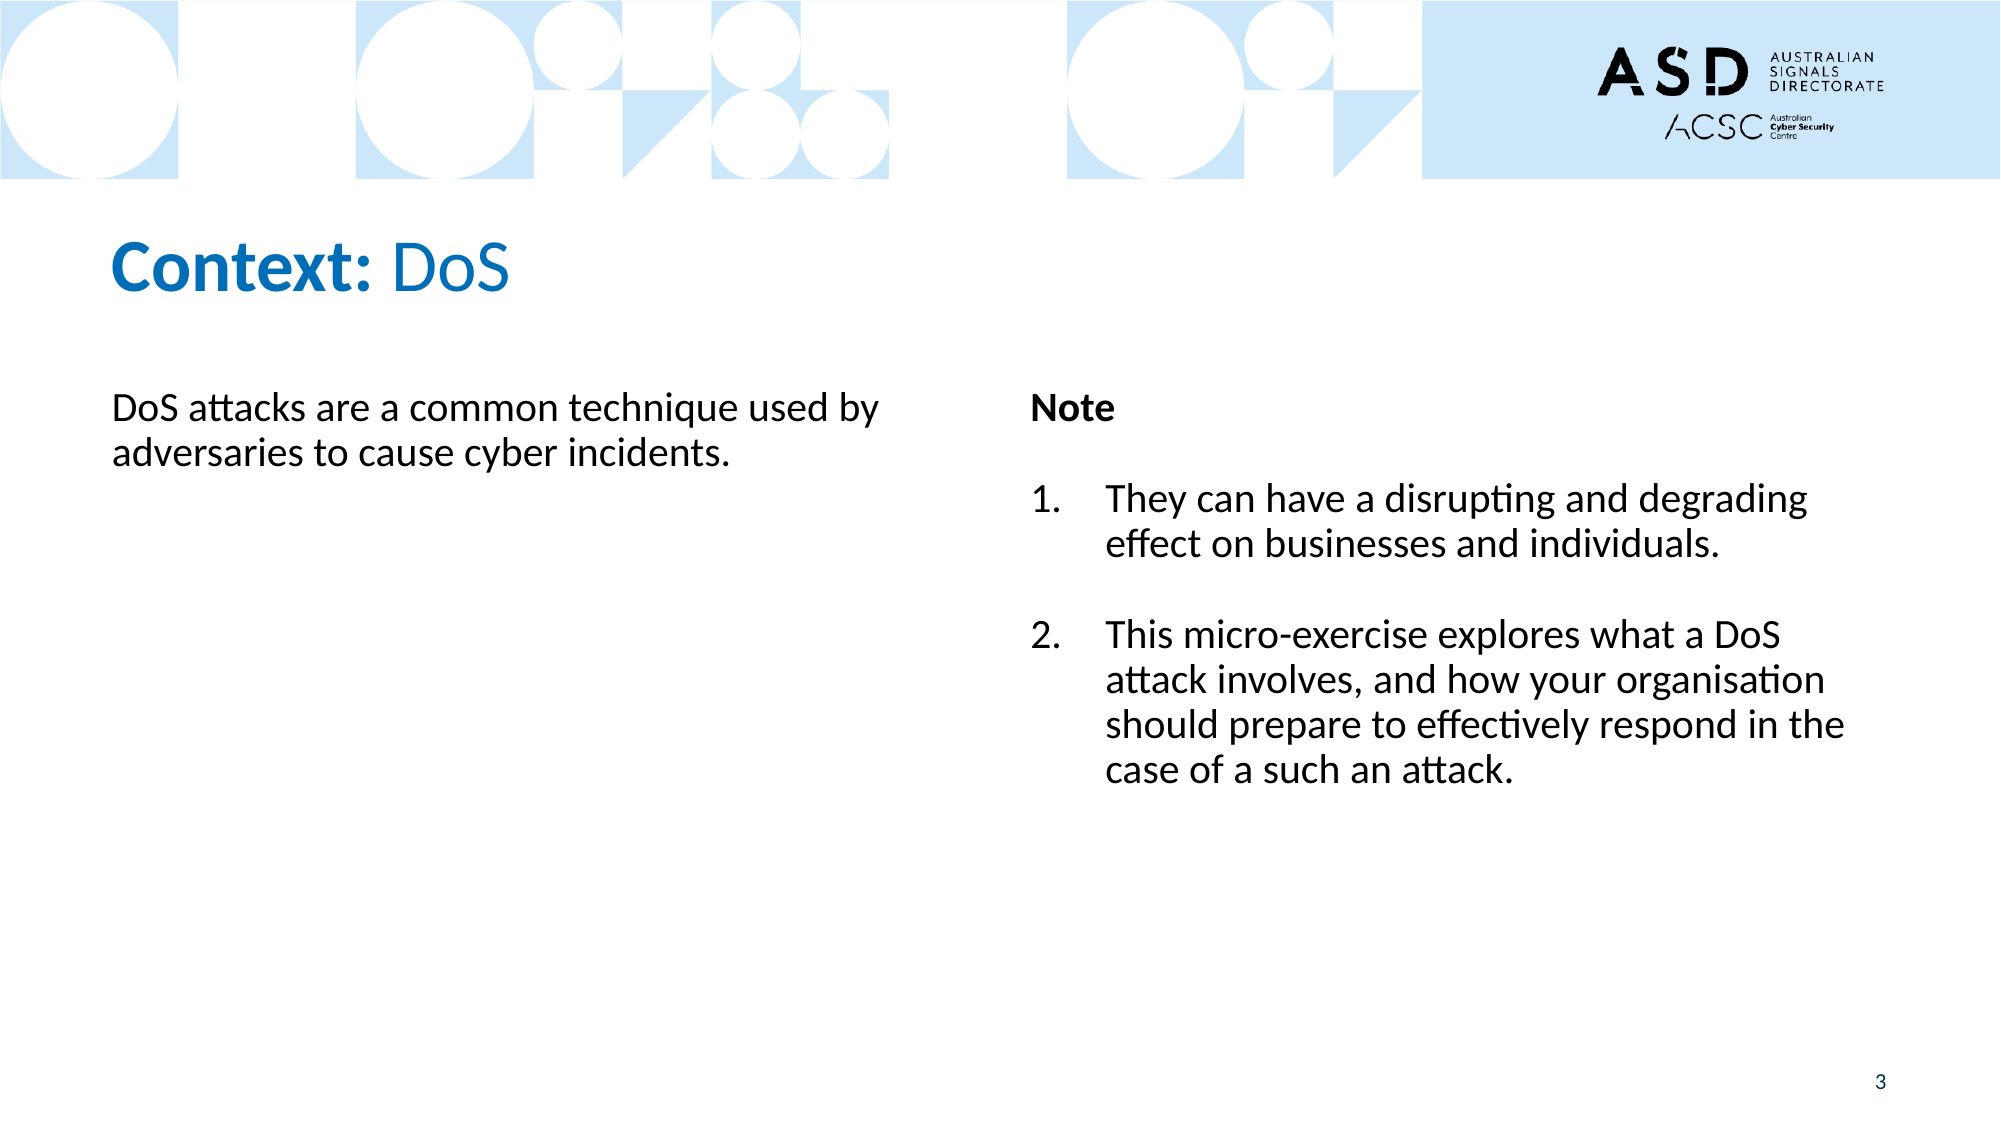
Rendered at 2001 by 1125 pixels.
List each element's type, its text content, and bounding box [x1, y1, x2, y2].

picture [0, 0, 2001, 179]
title Context: DoS [96, 207, 1902, 328]
list Note They can have a disrupting and degrading effect on businesses and individuals. This micro-exercise explores what a DoS attack involves, and how your organisation should prepare to effectively respond in the case of a such an attack. [1015, 378, 1902, 1007]
slide_number 3 [1799, 1050, 1902, 1111]
list DoS attacks are a common technique used by adversaries to cause cyber incidents. [96, 378, 983, 1007]
